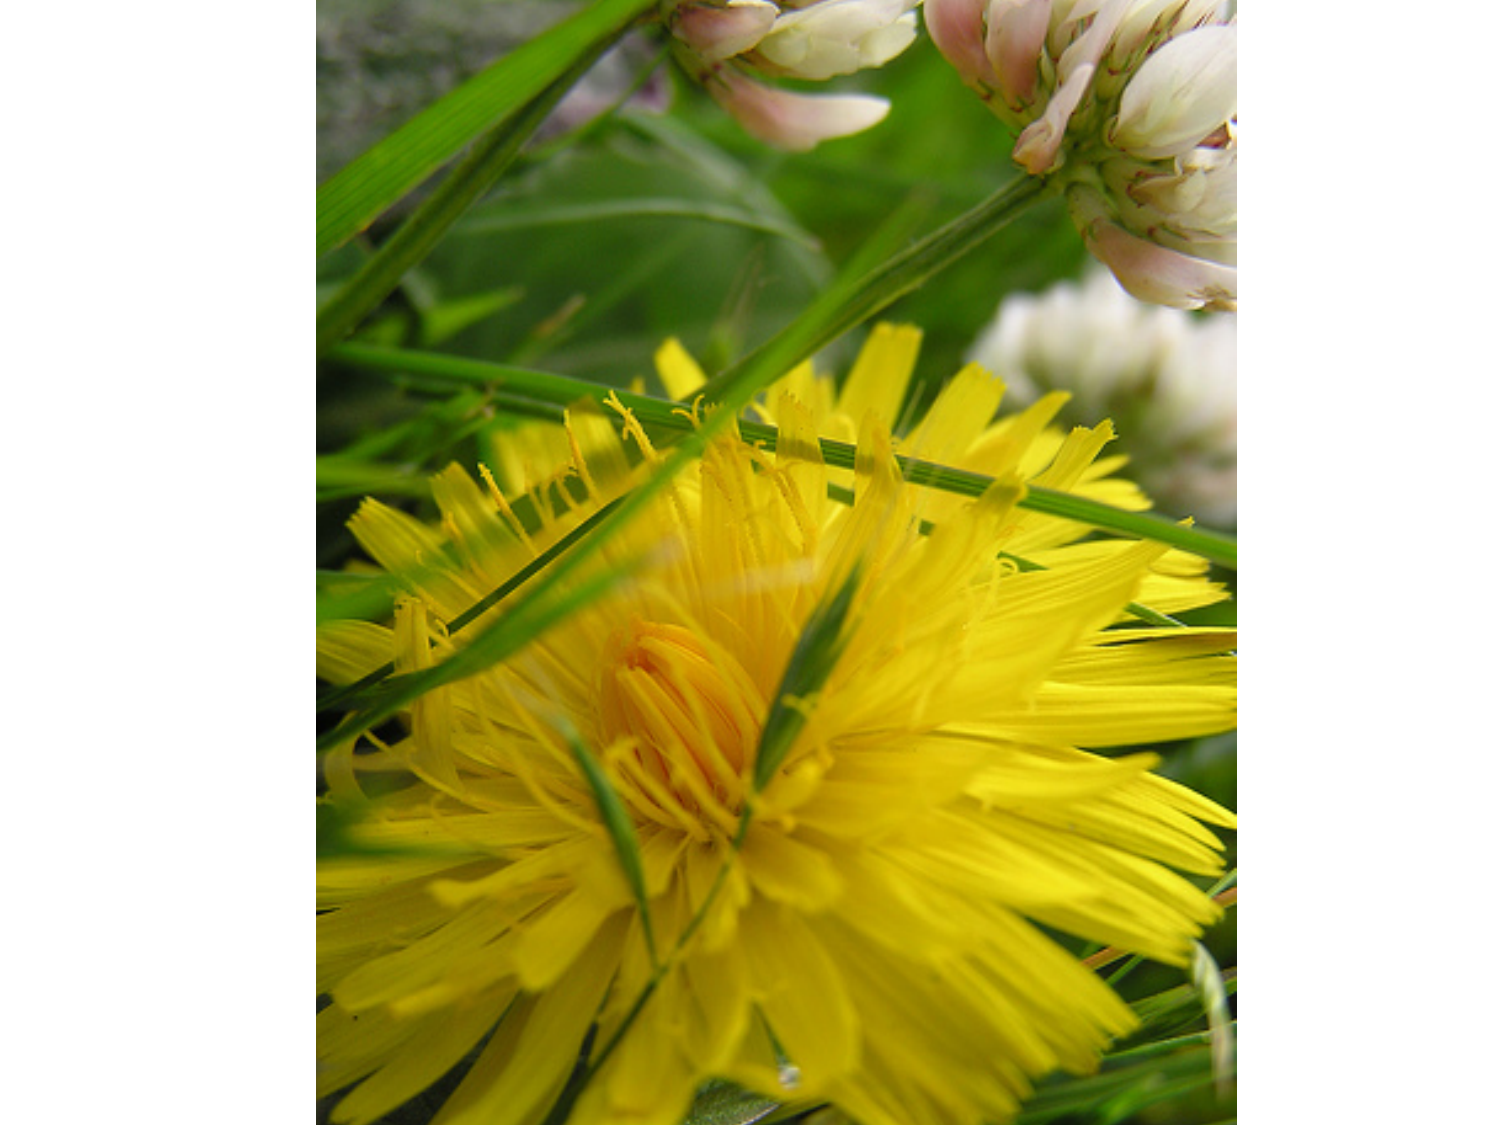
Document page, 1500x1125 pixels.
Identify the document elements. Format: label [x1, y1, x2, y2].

list [316, 0, 1237, 1125]
